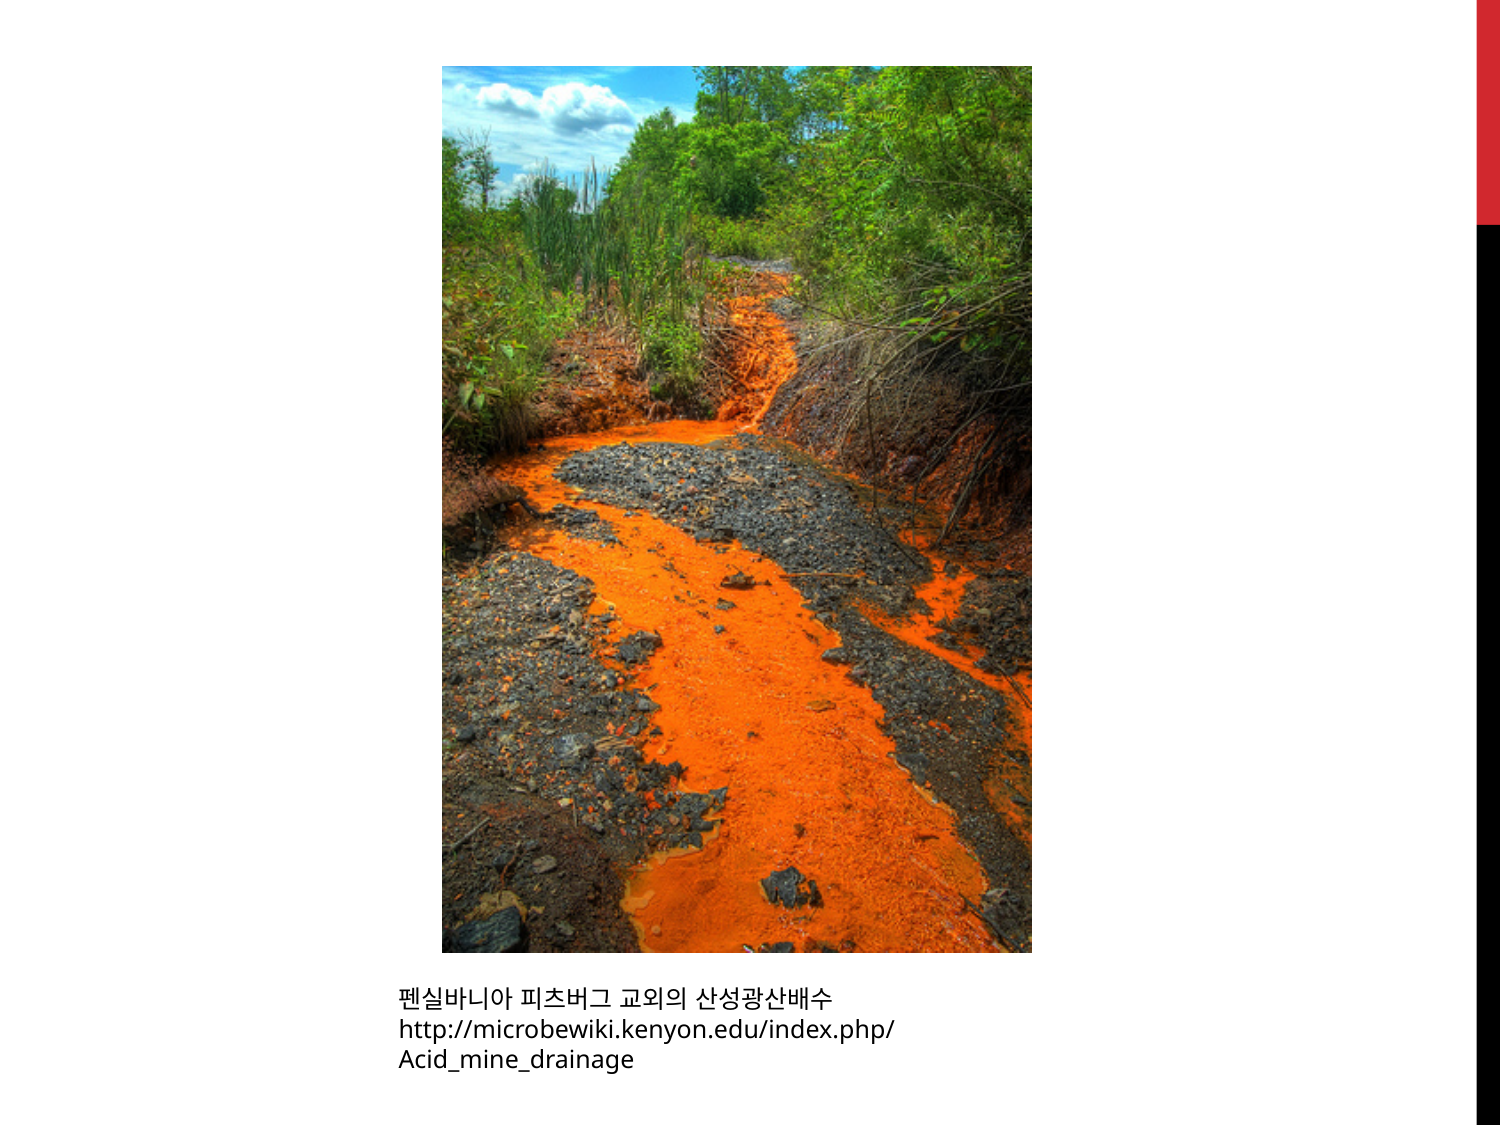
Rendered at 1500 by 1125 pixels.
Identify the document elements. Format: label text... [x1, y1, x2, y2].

picture [442, 65, 1032, 953]
text_box 펜실바니아 피츠버그 교외의 산성광산배수 http://microbewiki.kenyon.edu/index.php/Acid_mine_drainage [383, 975, 1134, 1081]
